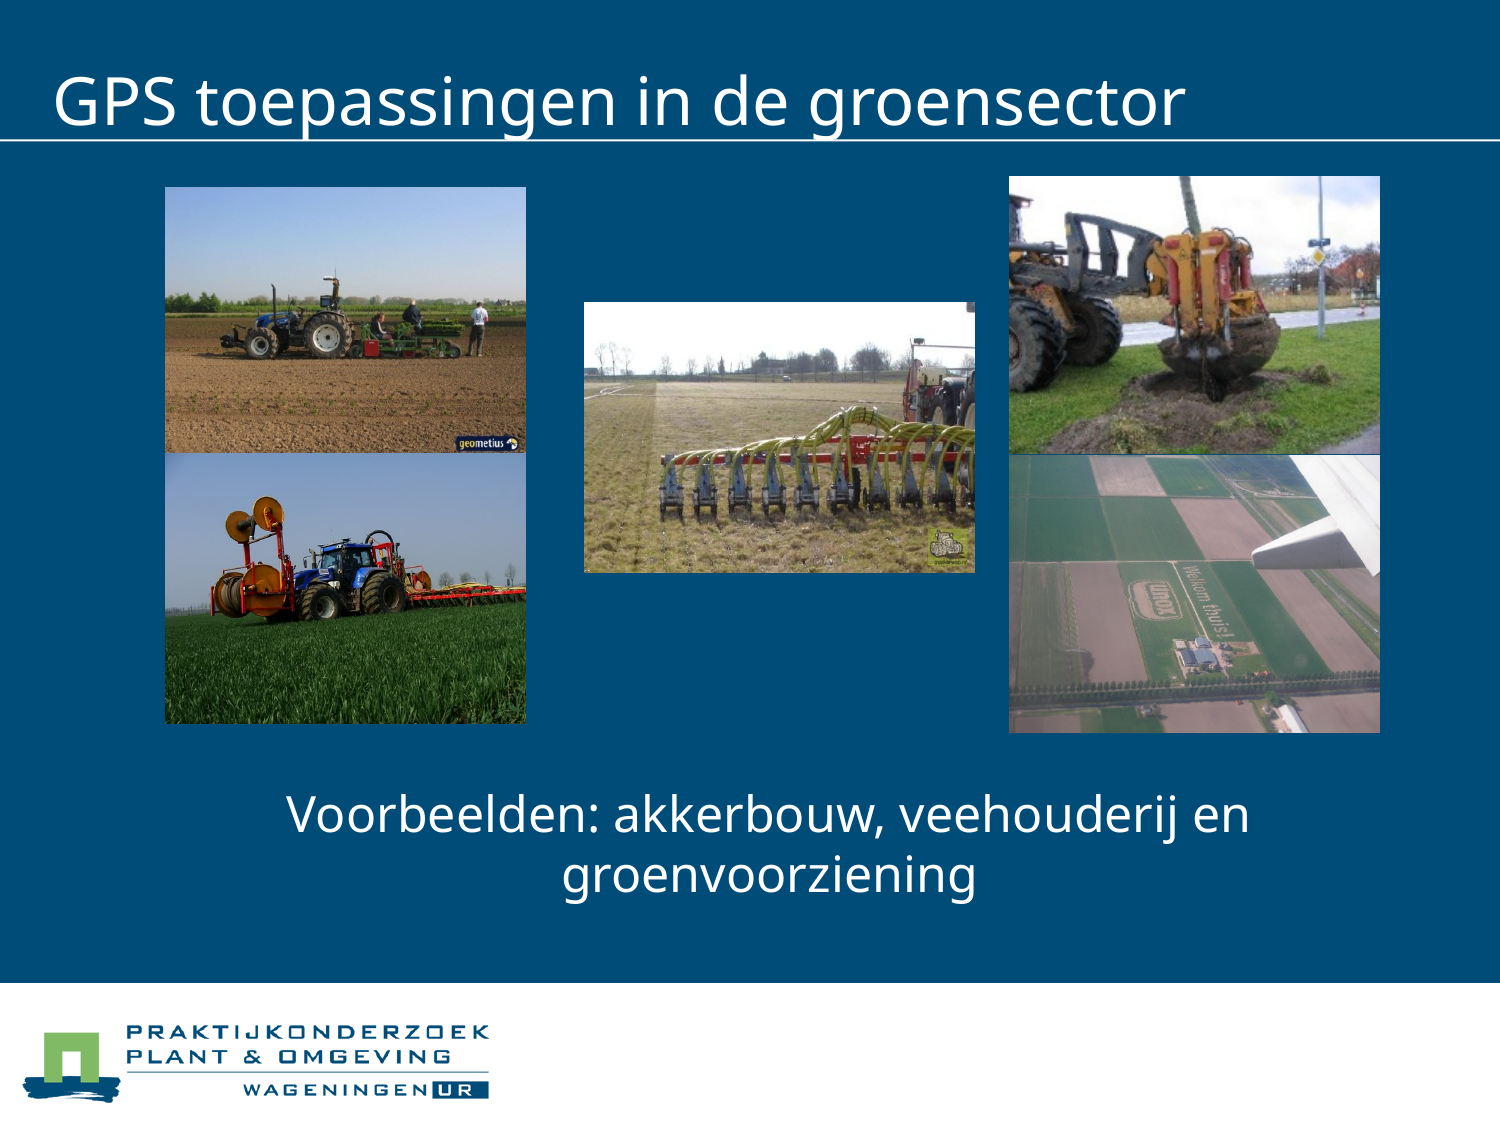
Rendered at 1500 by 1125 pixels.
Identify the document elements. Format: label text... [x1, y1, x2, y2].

text_box Voorbeelden: akkerbouw, veehouderij en groenvoorziening [137, 775, 1402, 995]
picture [584, 302, 975, 573]
picture [165, 187, 526, 724]
picture [1009, 176, 1380, 734]
title GPS toepassingen in de groensector [52, 42, 1403, 208]
picture [0, 984, 1500, 1125]
